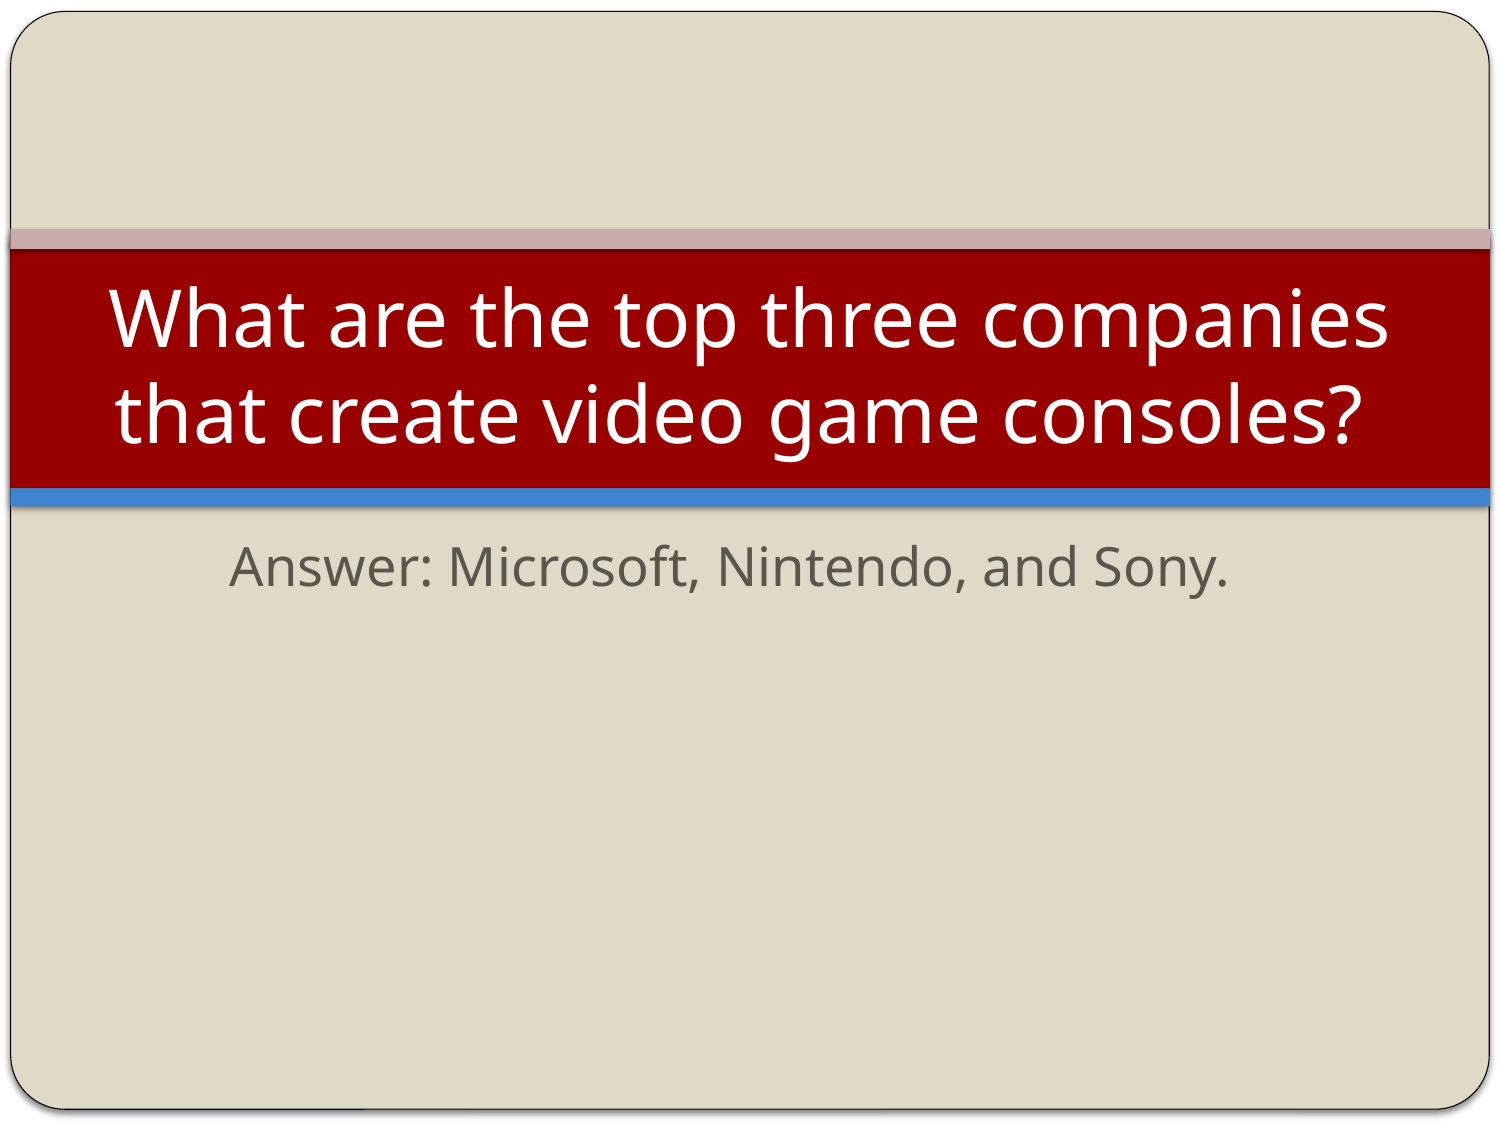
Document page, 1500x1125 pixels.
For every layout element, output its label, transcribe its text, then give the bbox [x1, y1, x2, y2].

title What are the top three companies that create video game consoles? [75, 247, 1425, 489]
subtitle Answer: Microsoft, Nintendo, and Sony. [212, 525, 1263, 788]
